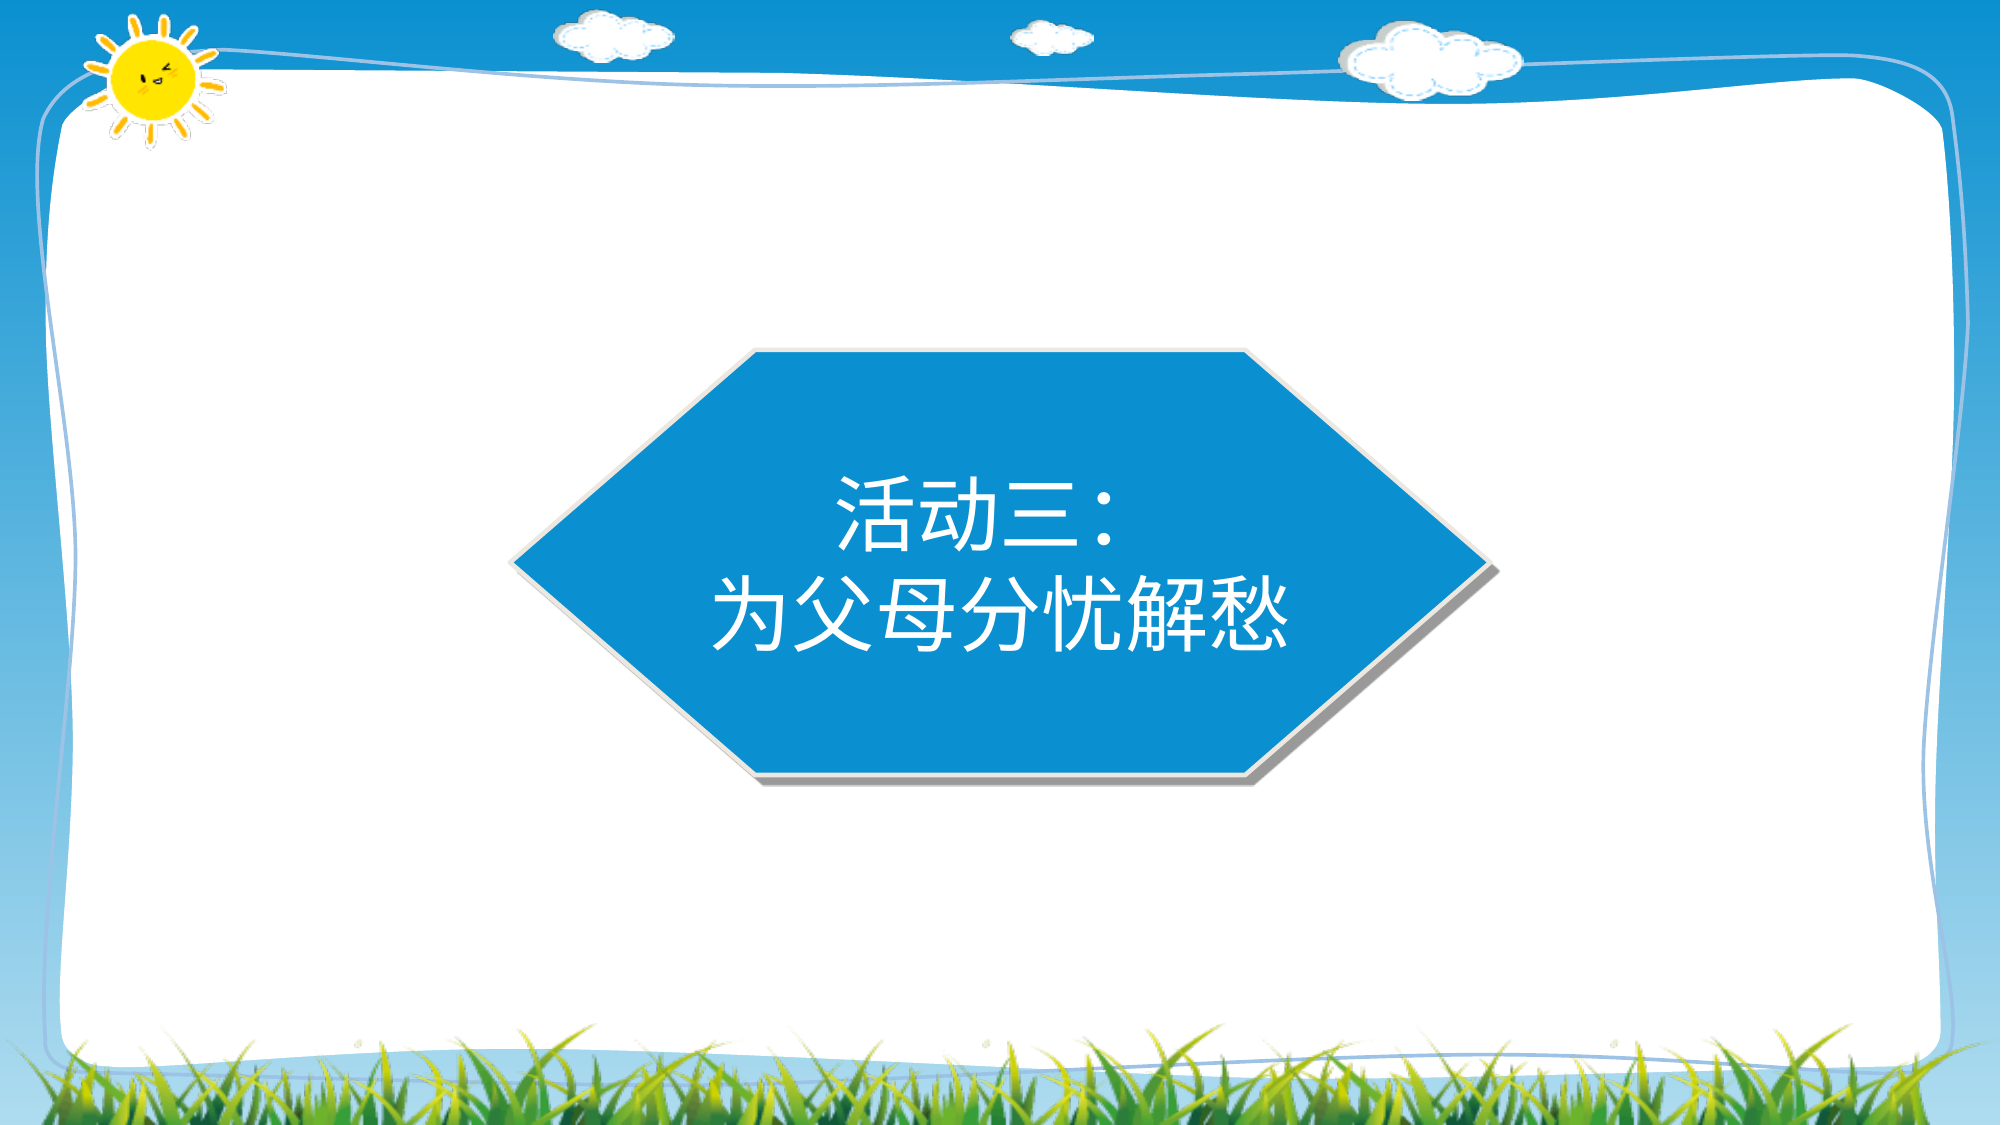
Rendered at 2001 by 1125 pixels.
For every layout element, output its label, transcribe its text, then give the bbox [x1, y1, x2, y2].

picture [1338, 21, 1524, 101]
text_box 活动三： 为父母分忧解愁 [509, 349, 1491, 775]
picture [553, 9, 675, 63]
picture [3, 1023, 2001, 1125]
picture [75, 14, 230, 152]
picture [1010, 20, 1094, 56]
